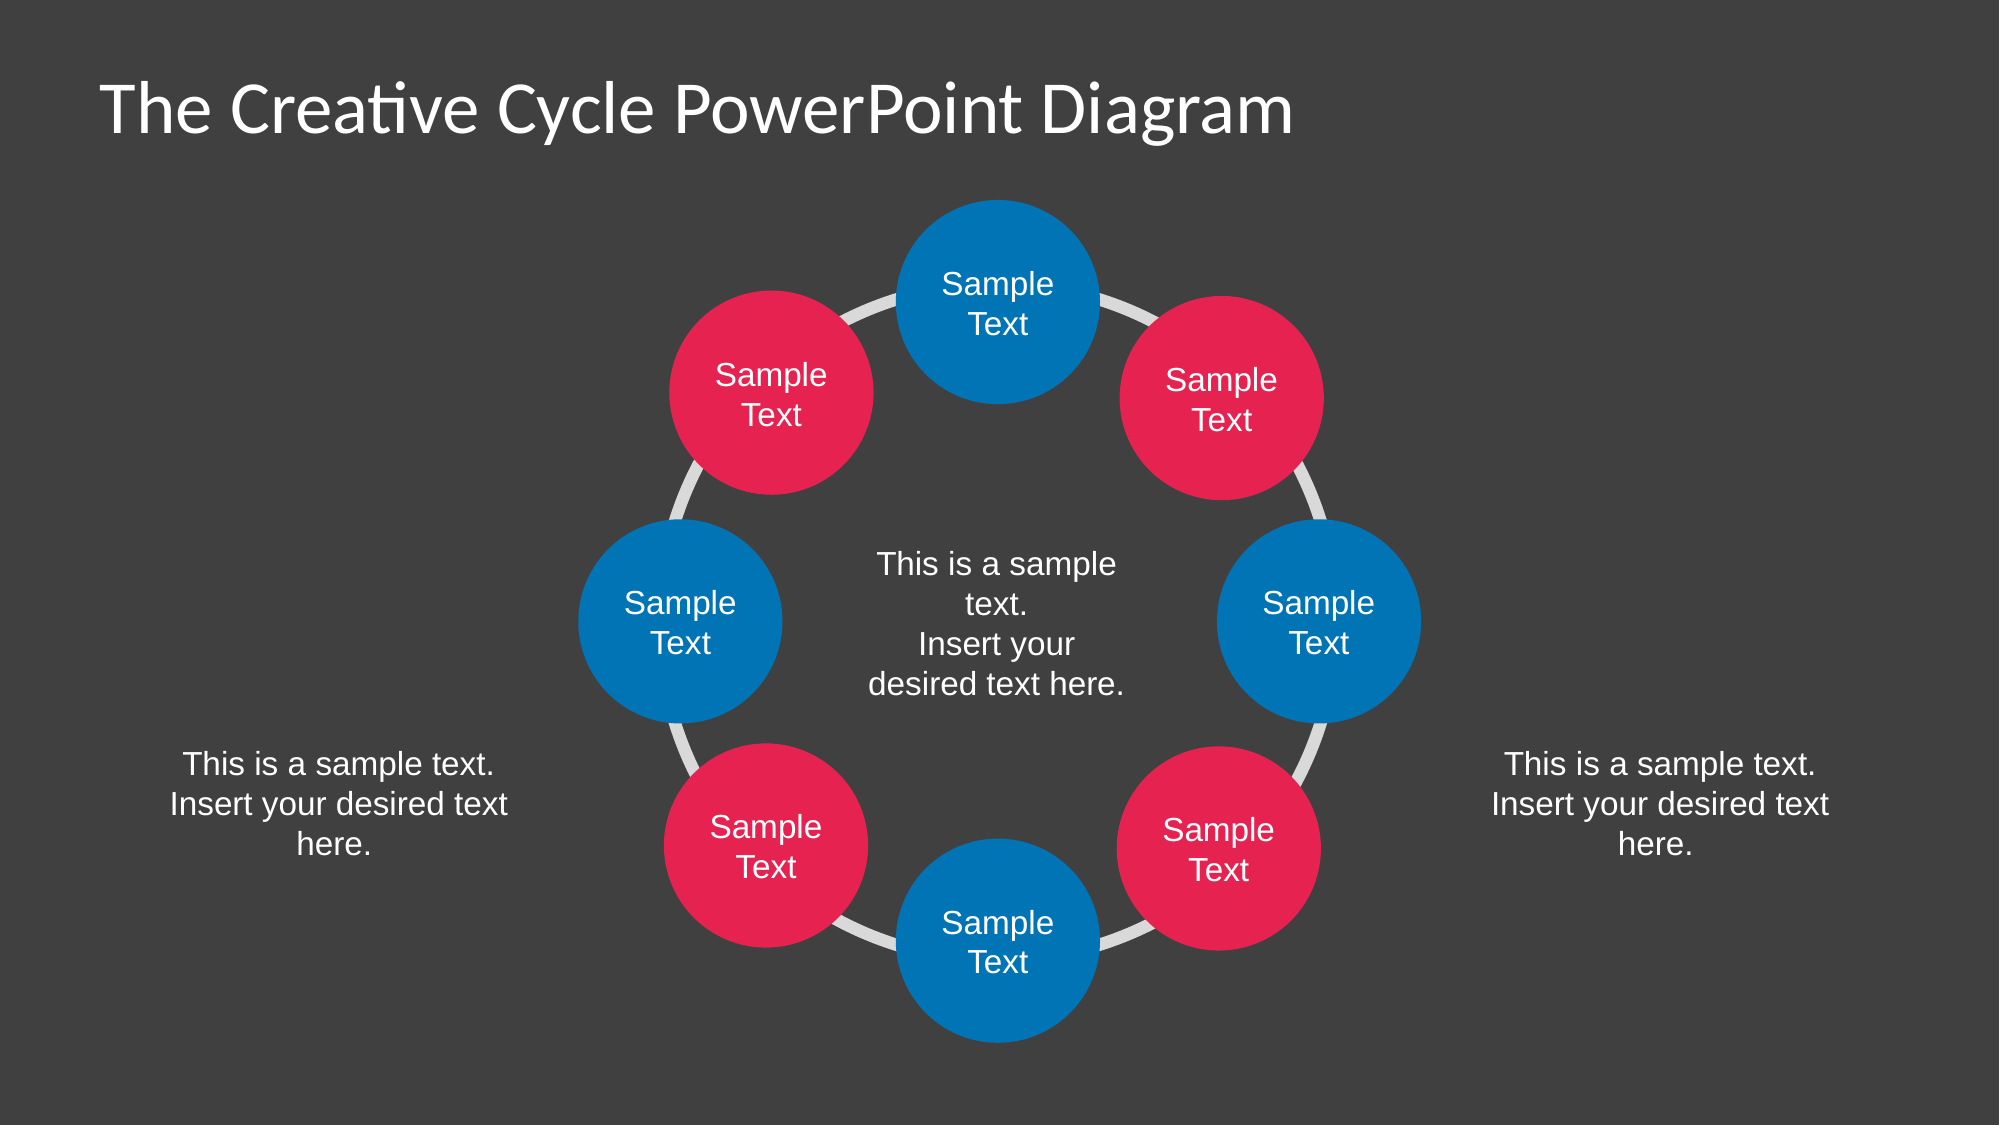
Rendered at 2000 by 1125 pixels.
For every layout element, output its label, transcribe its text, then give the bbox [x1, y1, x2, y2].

title The Creative Cycle PowerPoint Diagram [99, 45, 1900, 162]
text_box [136, 734, 1863, 872]
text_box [578, 883, 1422, 1044]
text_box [578, 199, 1422, 732]
